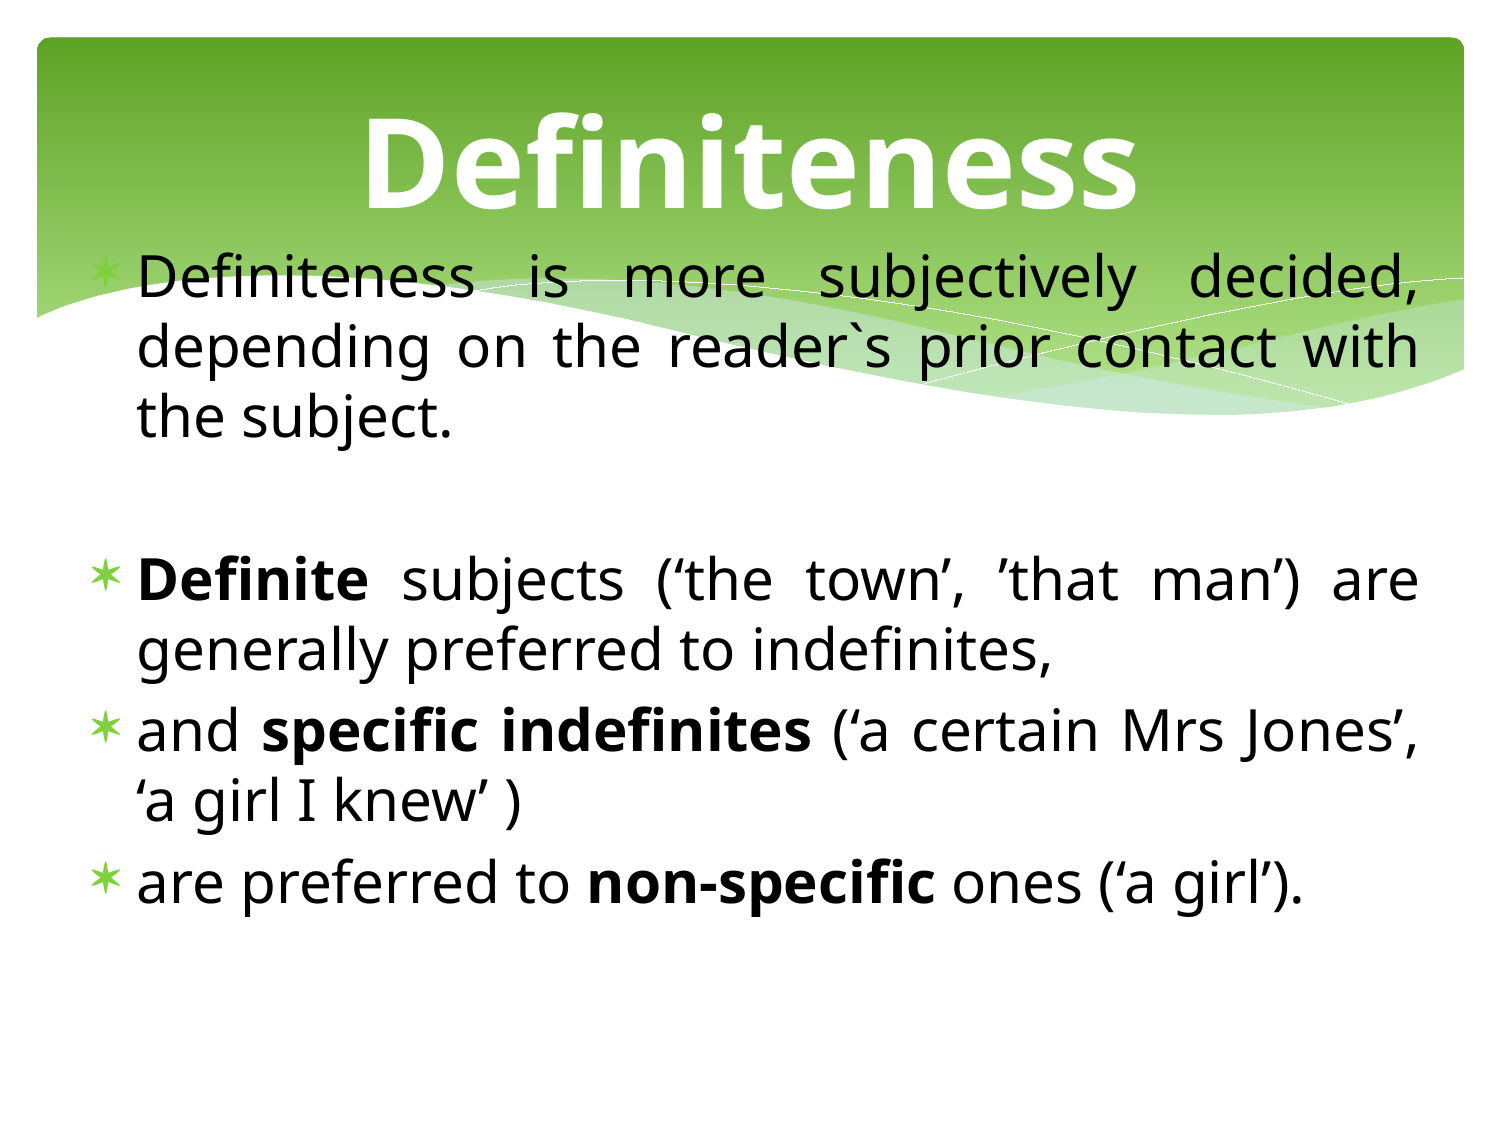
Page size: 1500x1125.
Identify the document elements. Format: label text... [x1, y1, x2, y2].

title Definiteness [75, 55, 1425, 261]
list Definiteness is more subjectively decided, depending on the reader`s prior contact with the subject. Definite subjects (‘the town’, ’that man’) are generally preferred to indefinites, and specific indefinites (‘a certain Mrs Jones’, ‘a girl I knew’ ) are preferred to non-specific ones (‘a girl’). [76, 231, 1436, 1005]
